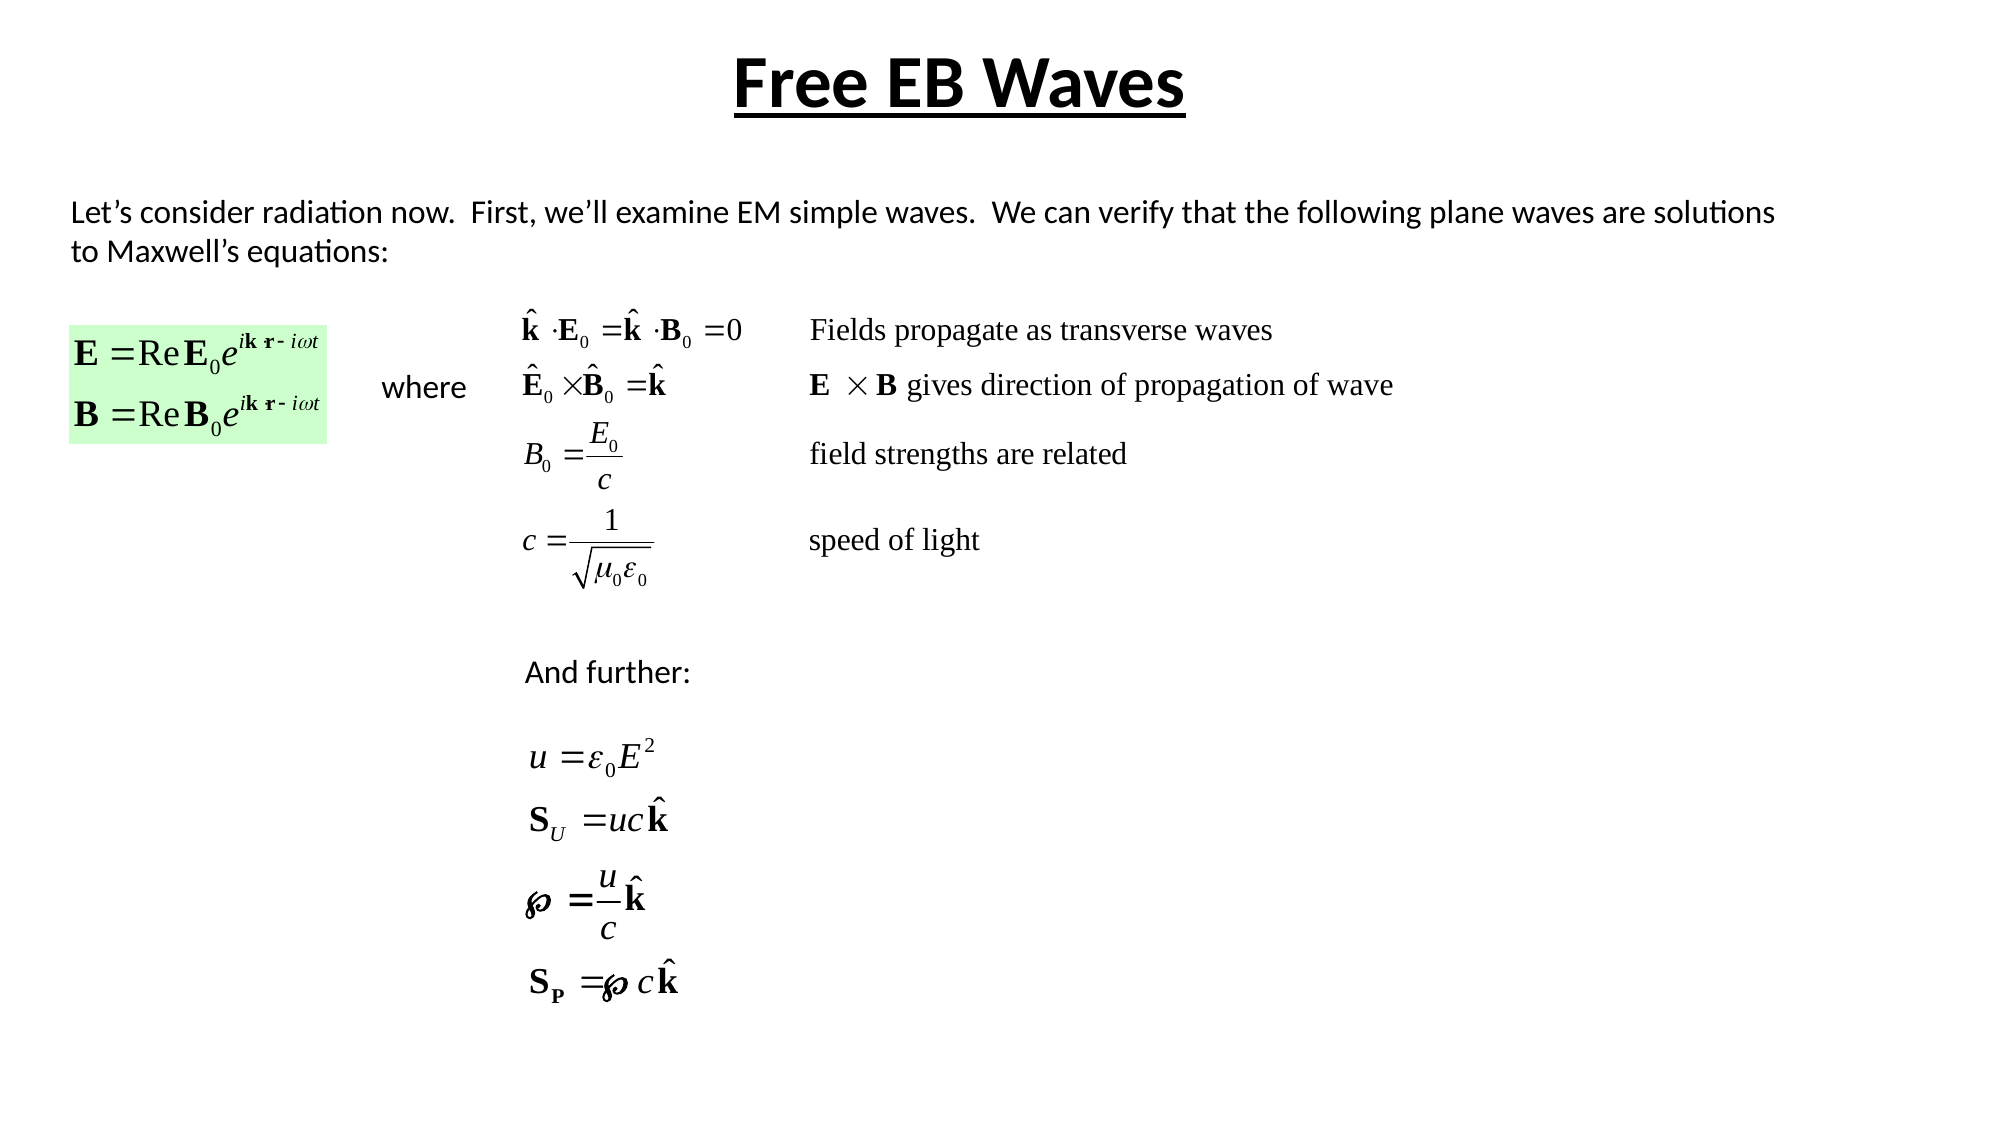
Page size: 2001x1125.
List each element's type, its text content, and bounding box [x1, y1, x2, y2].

text_box where [366, 358, 482, 413]
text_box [517, 303, 1399, 595]
text_box Let’s consider radiation now. First, we’ll examine EM simple waves. We can verify that the following plane waves are solutions to Maxwell’s equations: [55, 182, 1804, 277]
text_box And further: [510, 642, 730, 698]
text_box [68, 325, 327, 444]
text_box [524, 730, 687, 1010]
title Free EB Waves [558, 17, 1362, 132]
